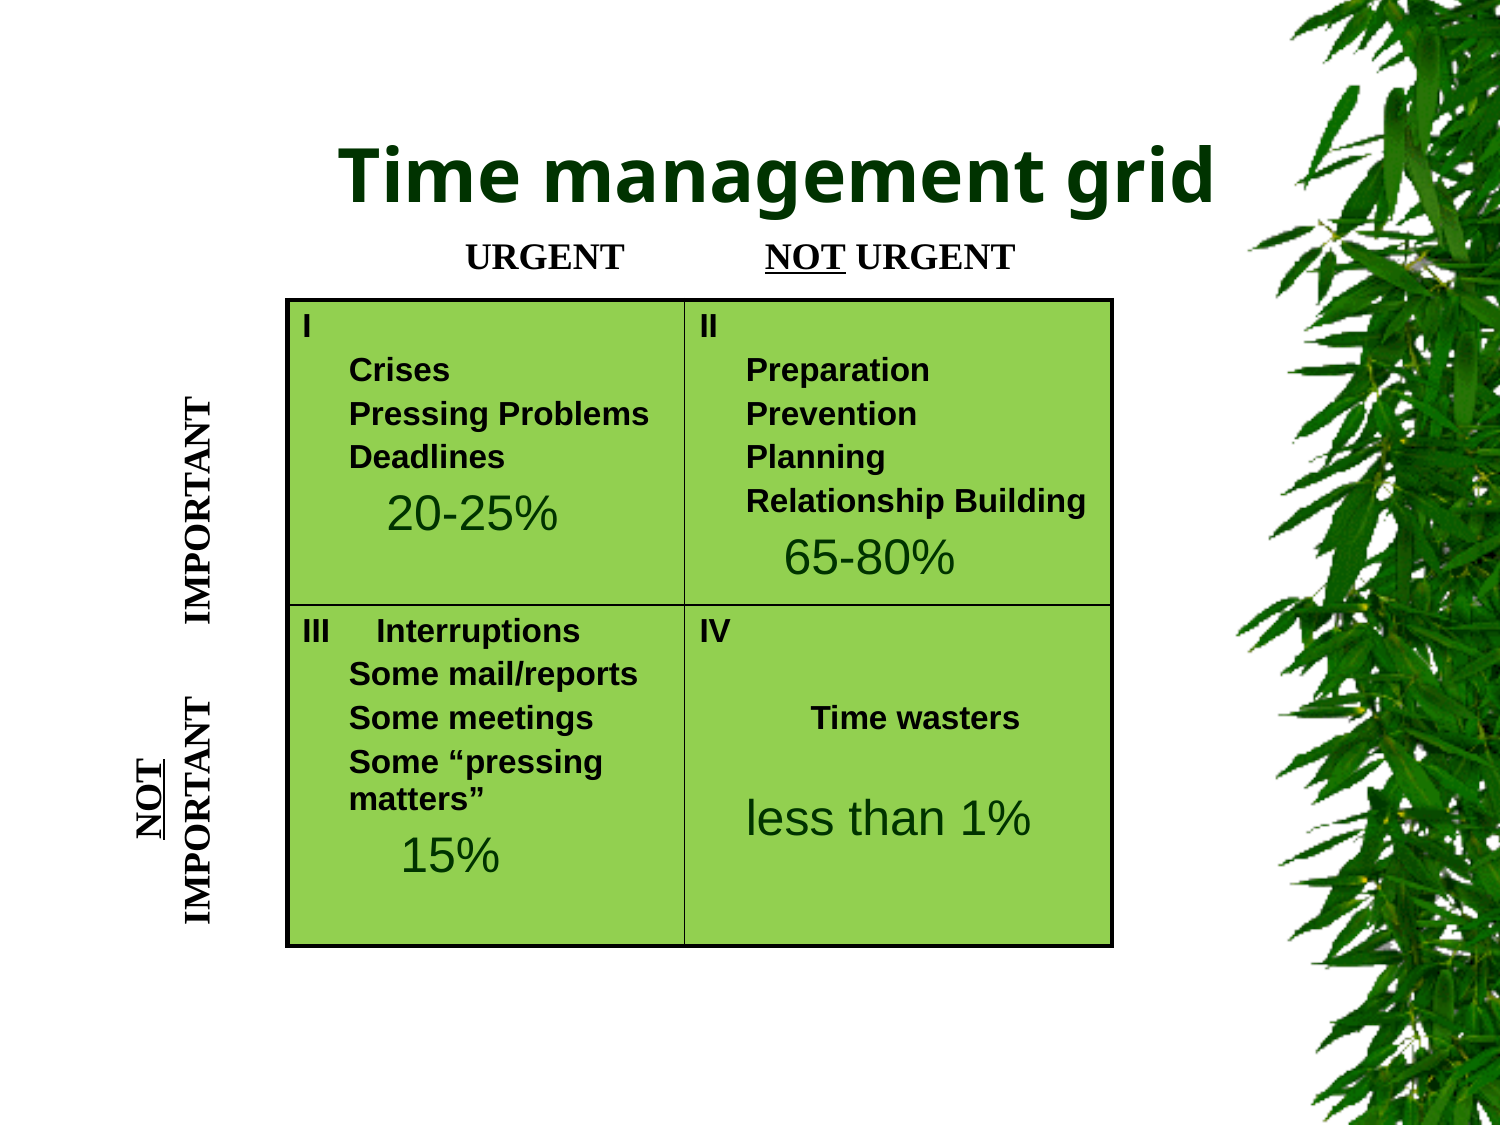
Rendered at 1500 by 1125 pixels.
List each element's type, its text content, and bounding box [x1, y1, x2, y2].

table_cell III Interruptions Some mail/reports Some meetings Some “pressing matters” 15% [290, 606, 684, 944]
text_box NOT IMPORTANT IMPORTANT [124, 312, 225, 950]
table_header II Preparation Prevention Planning Relationship Building 65-80% [685, 302, 1110, 604]
picture [1206, 0, 1500, 1125]
title Time management grid [124, 112, 1451, 226]
table_cell IV Time wasters less than 1% [685, 606, 1110, 944]
text_box URGENT NOT URGENT [300, 224, 1175, 285]
table_header I Crises Pressing Problems Deadlines 20-25% [290, 302, 684, 604]
